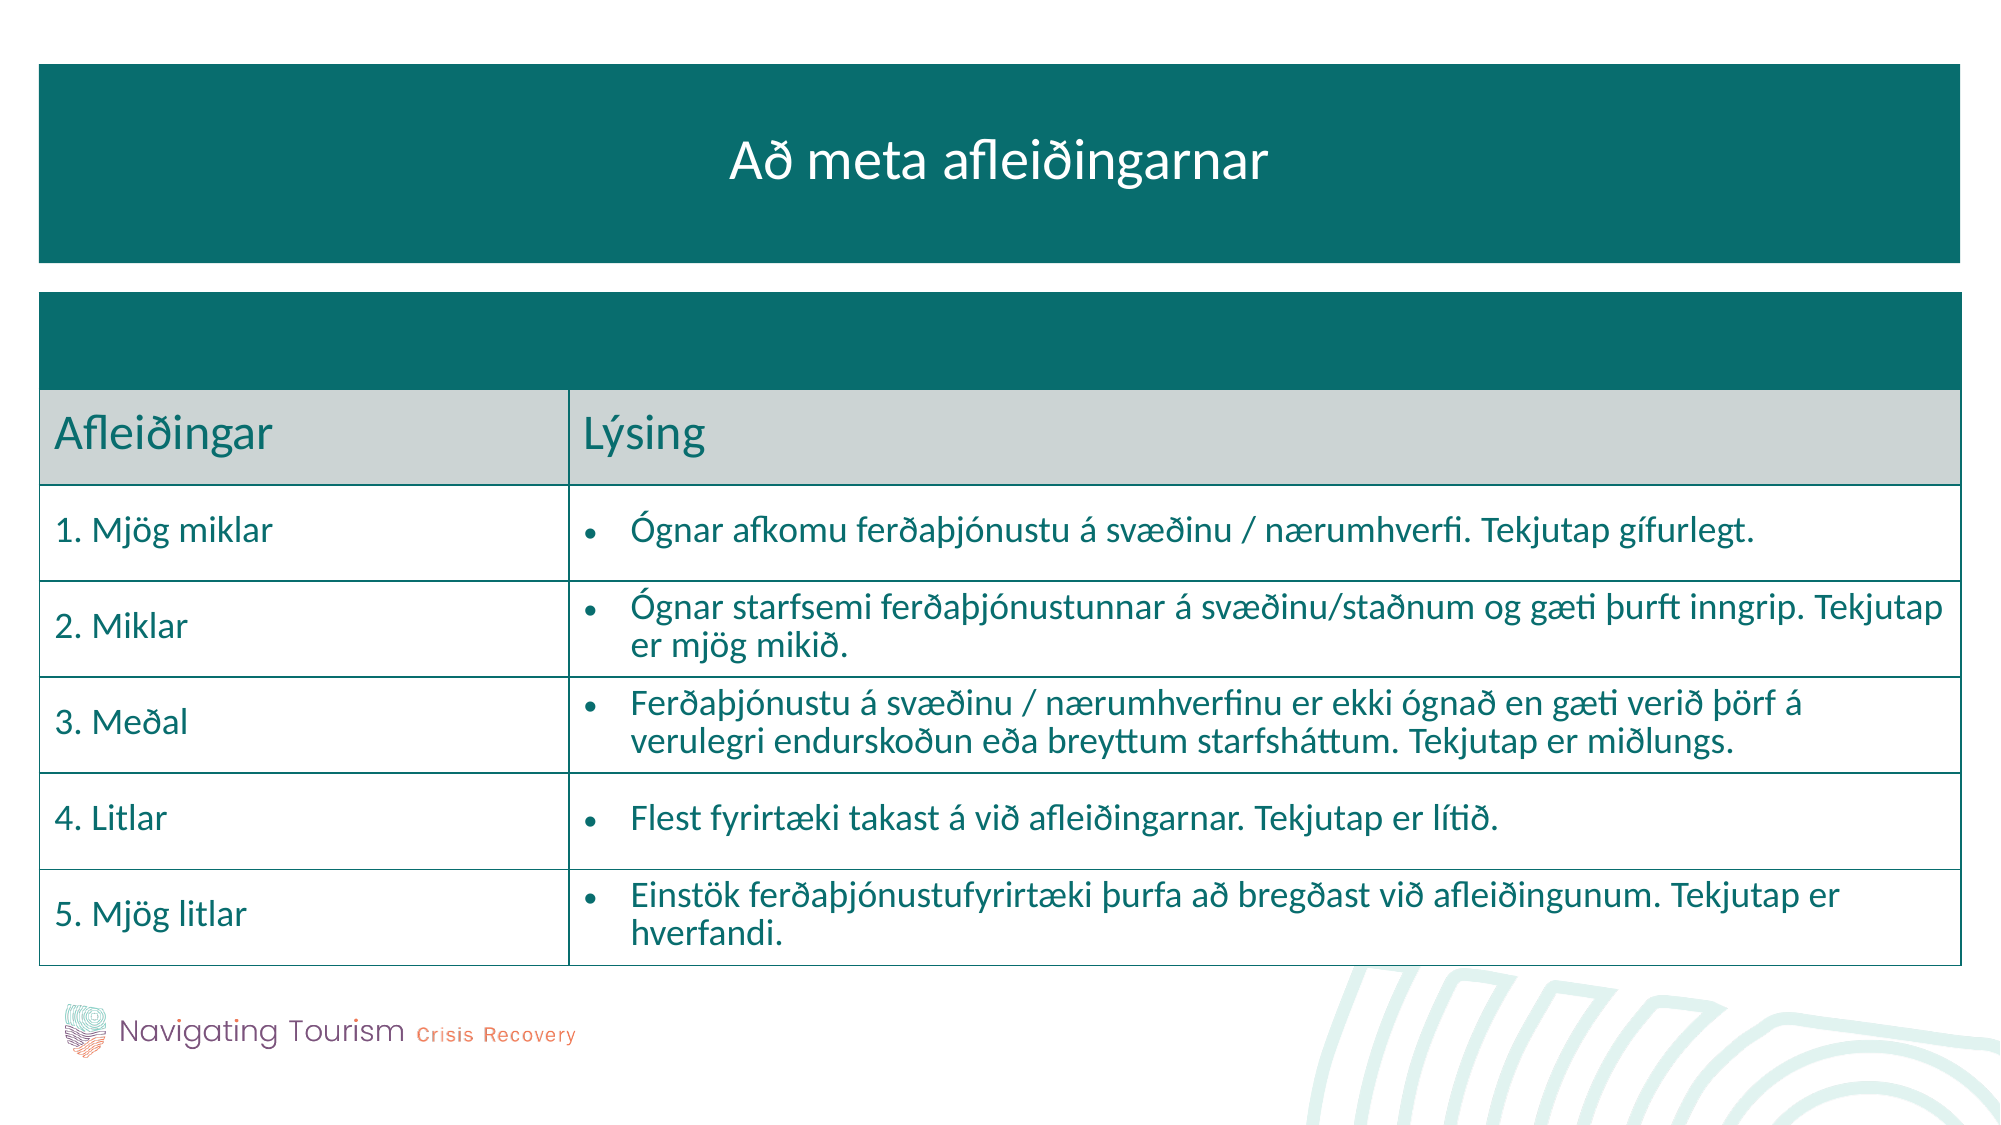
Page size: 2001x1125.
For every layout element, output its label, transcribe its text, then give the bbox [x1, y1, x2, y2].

table_cell 2. Miklar [40, 582, 568, 676]
table_cell Ógnar starfsemi ferðaþjónustunnar á svæðinu/staðnum og gæti þurft inngrip. Tekjutap er mjög mikið. [570, 582, 1960, 676]
table_cell 3. Meðal [40, 678, 568, 772]
picture [112, 1005, 577, 1056]
table_cell Ógnar afkomu ferðaþjónustu á svæðinu / nærumhverfi. Tekjutap gífurlegt. [570, 486, 1960, 580]
picture [1298, 955, 2000, 1125]
table_cell Einstök ferðaþjónustufyrirtæki þurfa að bregðast við afleiðingunum. Tekjutap er hverfandi. [570, 870, 1960, 965]
table_cell 5. Mjög litlar [40, 870, 568, 965]
text_box Að meta afleiðingarnar [38, 64, 1961, 264]
table_cell Afleiðingar [40, 390, 568, 484]
table_cell 1. Mjög miklar [40, 486, 568, 580]
table_cell Lýsing [570, 390, 1960, 484]
table_cell Flest fyrirtæki takast á við afleiðingarnar. Tekjutap er lítið. [570, 774, 1960, 869]
table_header [570, 294, 1960, 388]
table_cell 4. Litlar [40, 774, 568, 869]
table_header [40, 294, 568, 388]
picture [65, 999, 111, 1061]
table_cell Ferðaþjónustu á svæðinu / nærumhverfinu er ekki ógnað en gæti verið þörf á verulegri endurskoðun eða breyttum starfsháttum. Tekjutap er miðlungs. [570, 678, 1960, 772]
